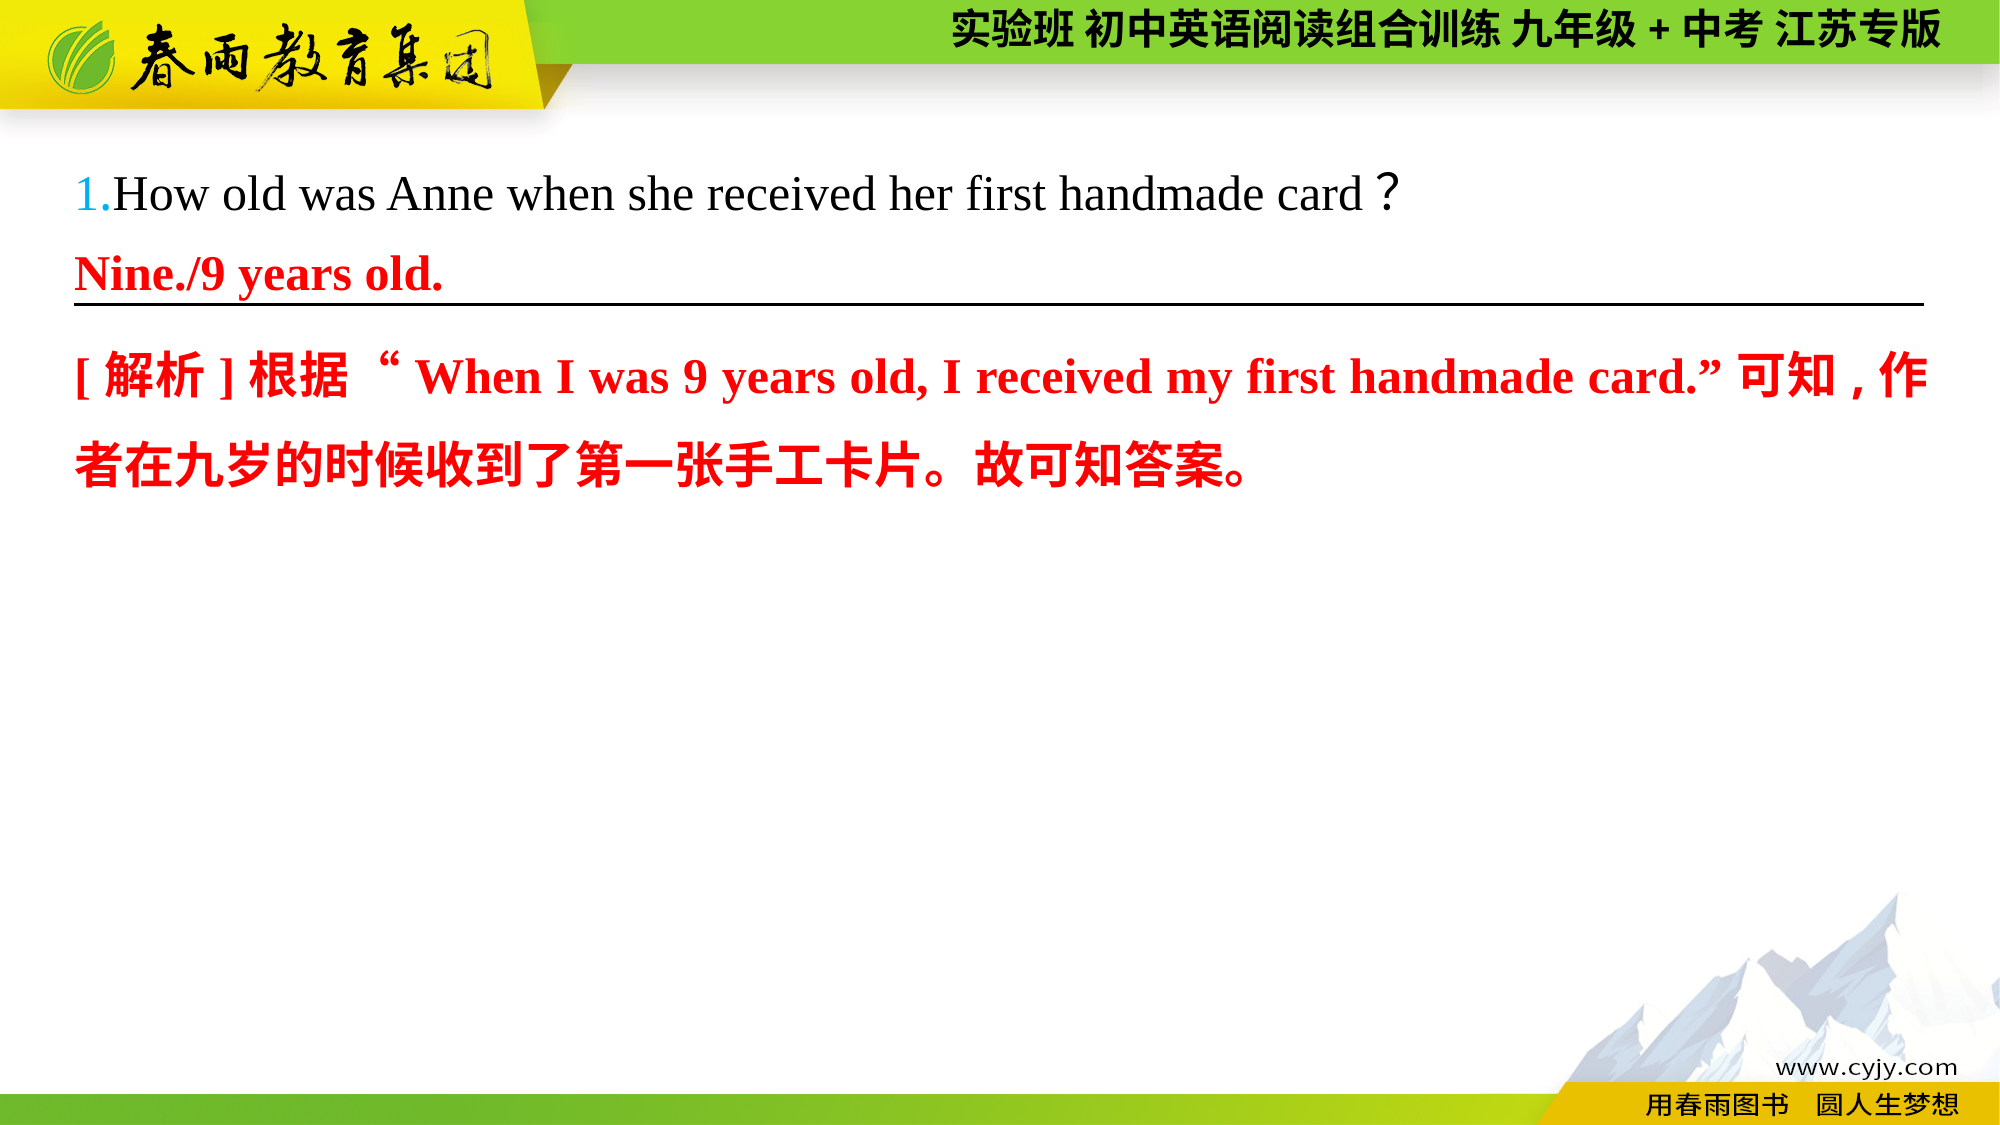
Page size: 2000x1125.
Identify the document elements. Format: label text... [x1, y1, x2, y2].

text_box Nine./9 years old. [59, 203, 1944, 306]
picture [0, 0, 2000, 1125]
list 1.How old was Anne when she received her first handmade card？ ———————— —— ———— ———— [59, 122, 1944, 203]
text_box [解析]根据“When I was 9 years old, I received my first handmade card.”可知,作者在九岁的时候收到了第一张手工卡片。故可知答案。 [59, 306, 1944, 502]
